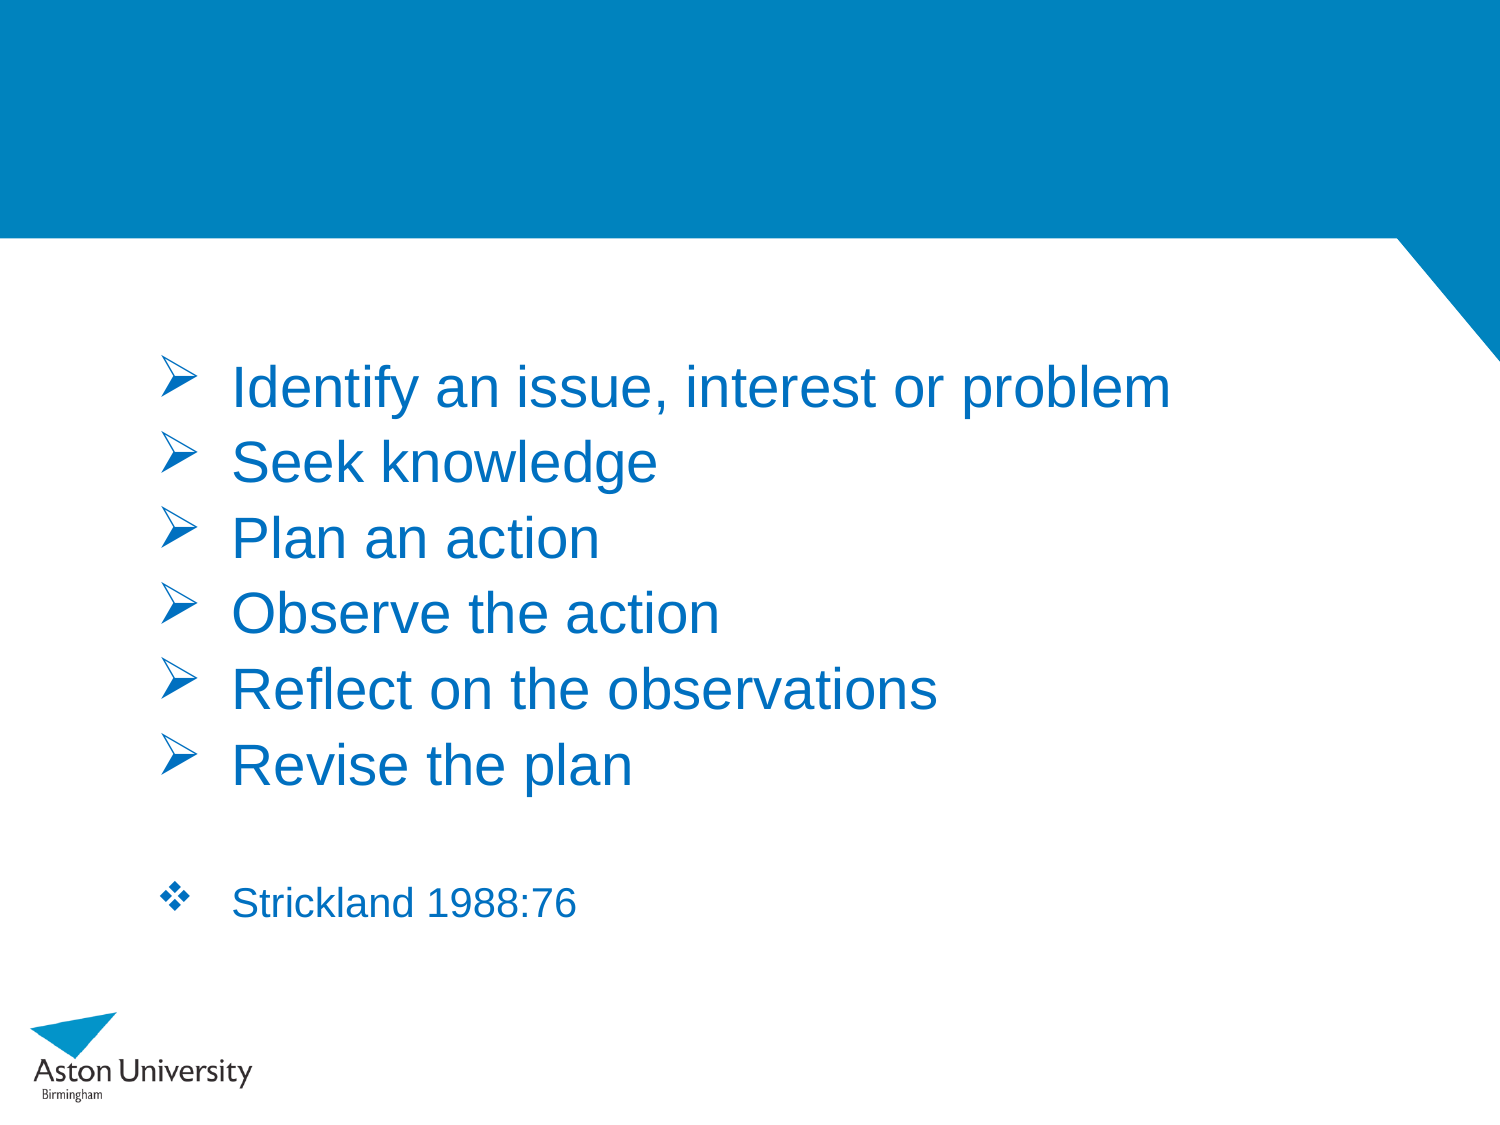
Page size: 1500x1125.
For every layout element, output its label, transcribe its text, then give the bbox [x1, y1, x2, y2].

picture [28, 1011, 253, 1103]
list Identify an issue, interest or problem Seek knowledge Plan an action Observe the action Reflect on the observations Revise the plan Strickland 1988:76 [156, 343, 1398, 1004]
